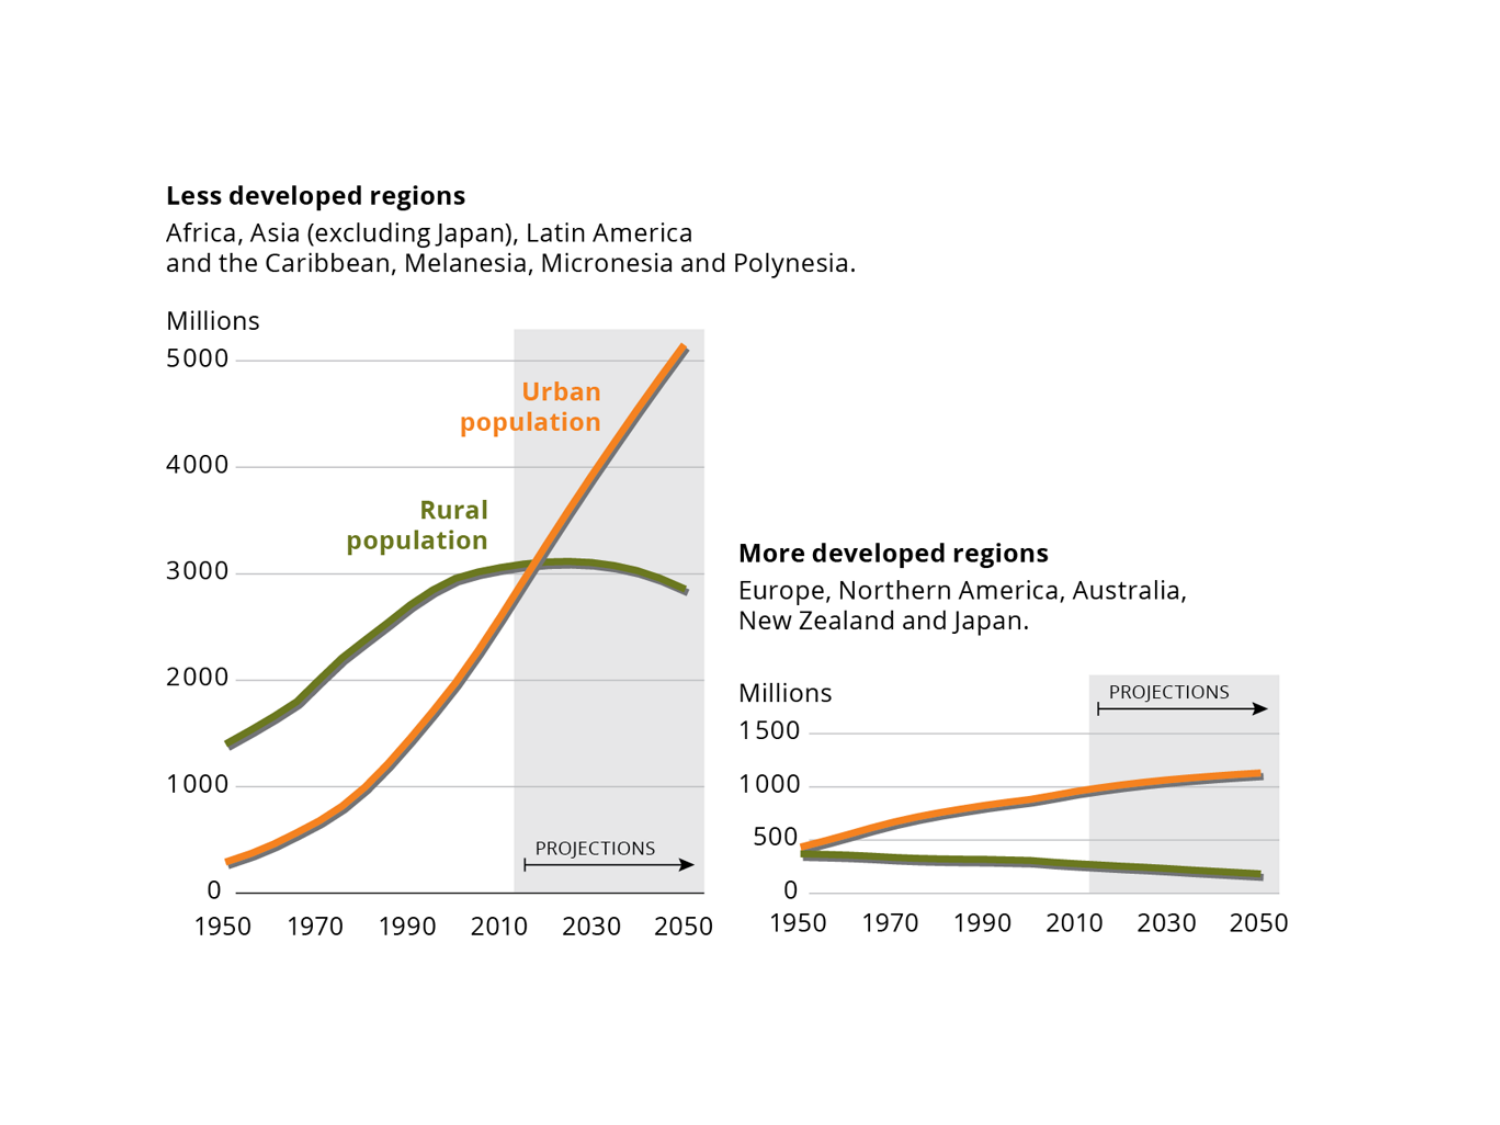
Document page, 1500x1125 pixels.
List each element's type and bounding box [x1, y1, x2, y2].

picture [166, 183, 1289, 942]
